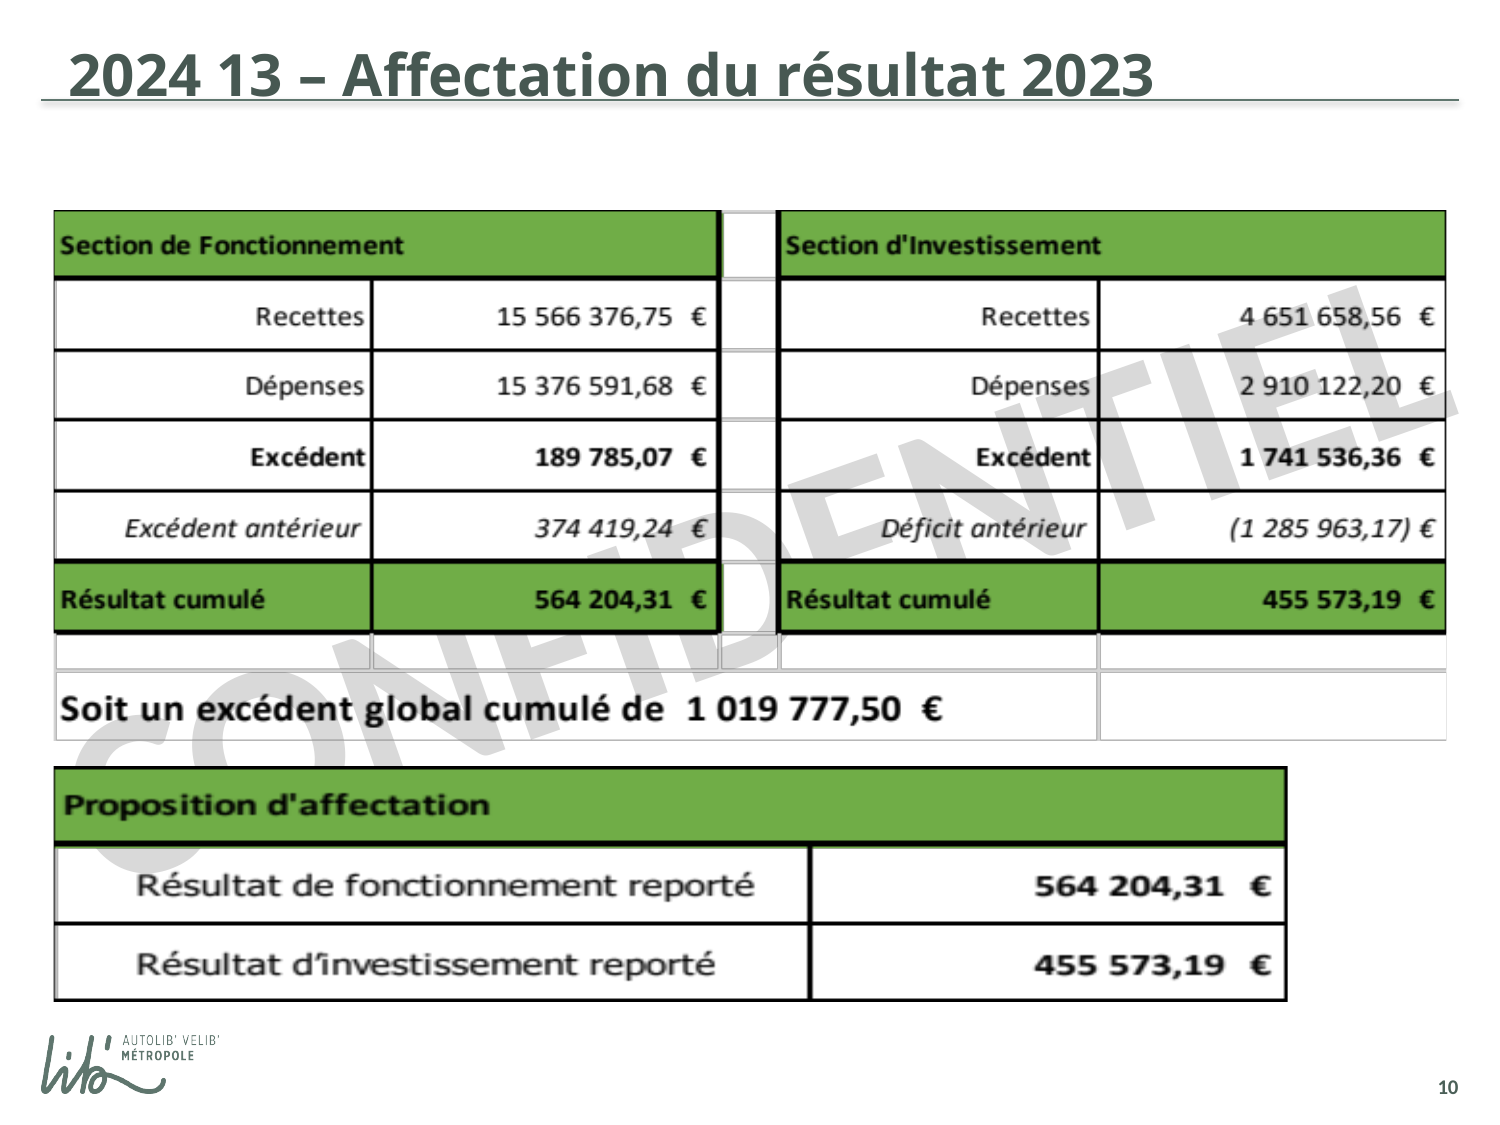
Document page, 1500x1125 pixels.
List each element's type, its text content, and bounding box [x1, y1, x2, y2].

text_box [53, 765, 1288, 1002]
picture [41, 1035, 219, 1094]
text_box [53, 210, 1447, 741]
text_box 2024 13 – Affectation du résultat 2023 [53, 30, 1447, 116]
